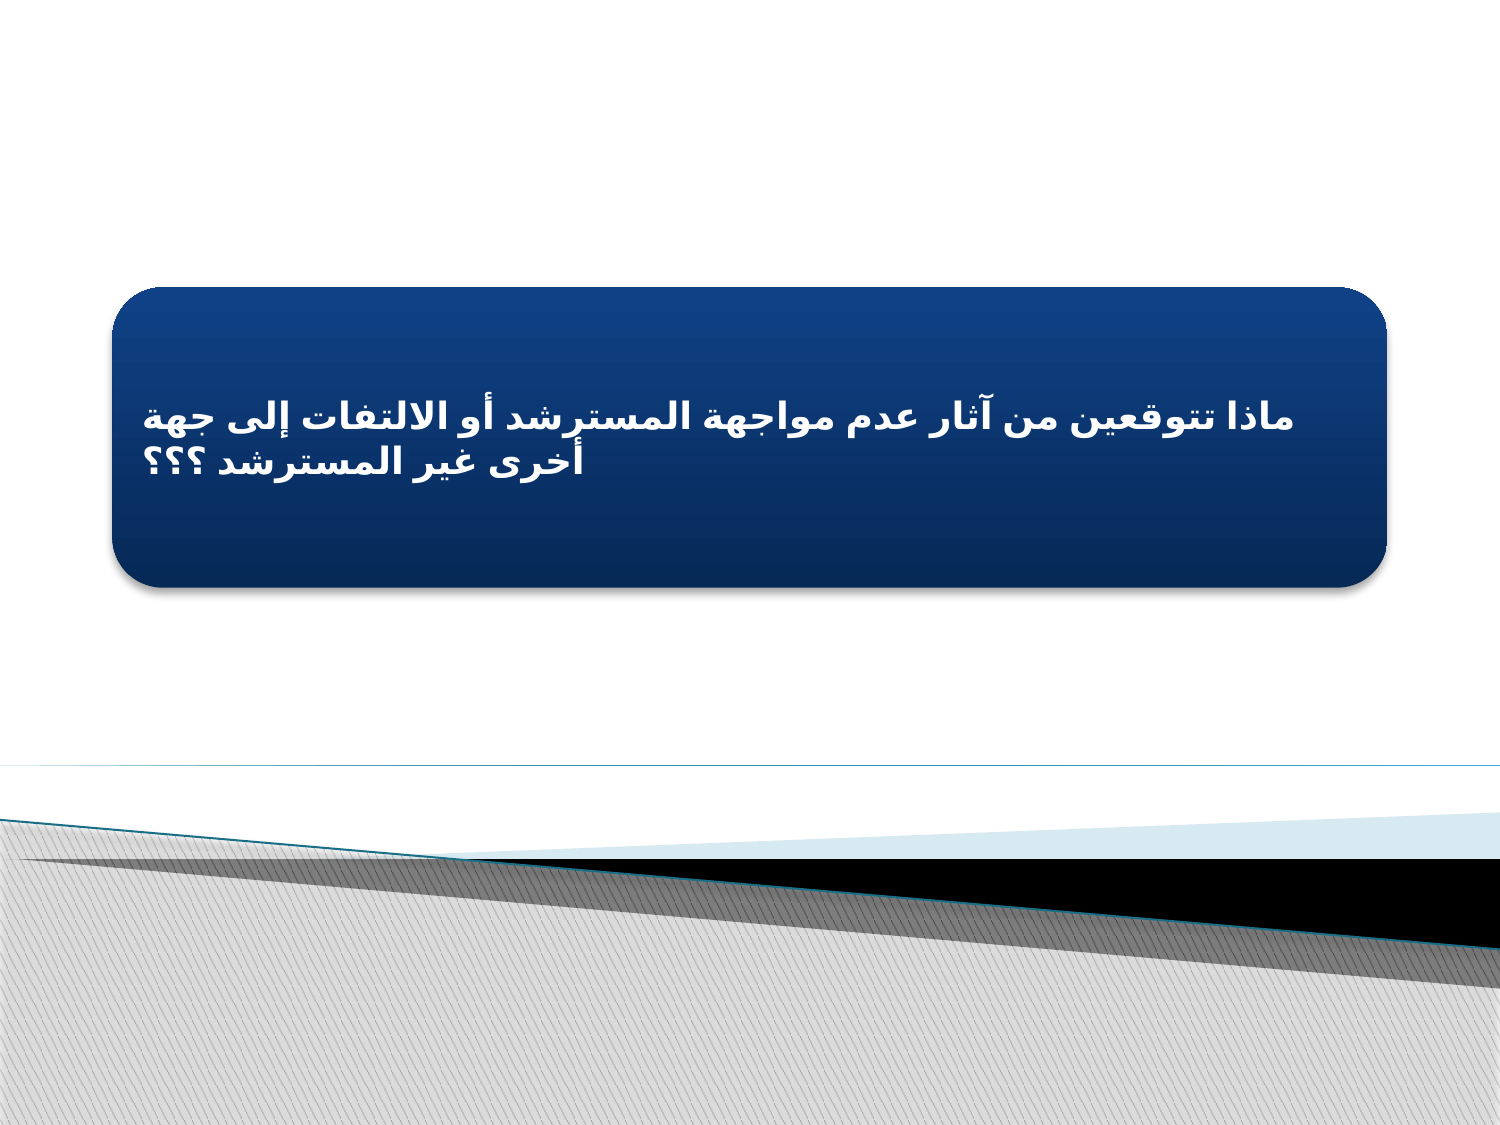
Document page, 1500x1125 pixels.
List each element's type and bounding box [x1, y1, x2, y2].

picture [5, 859, 1500, 989]
text_box [112, 287, 1388, 588]
